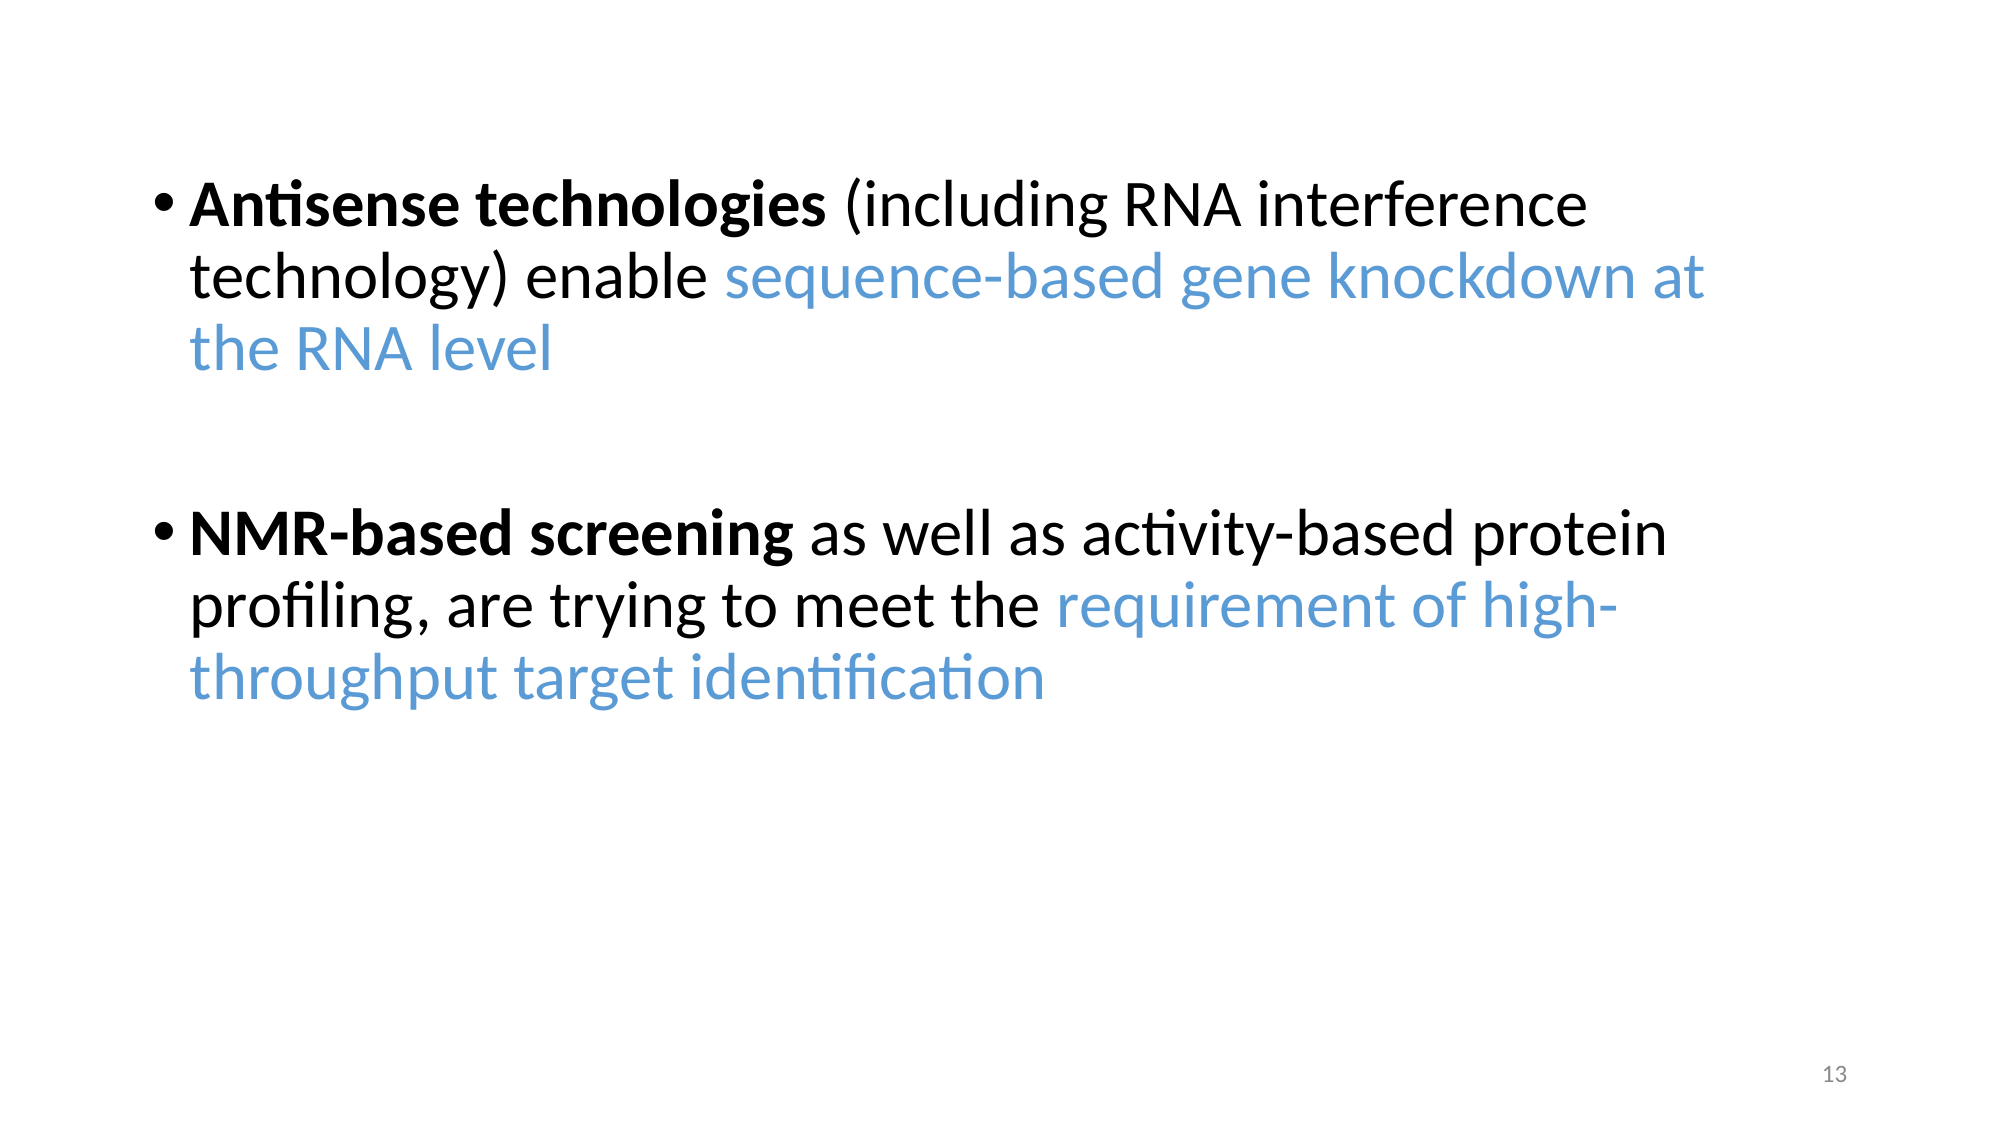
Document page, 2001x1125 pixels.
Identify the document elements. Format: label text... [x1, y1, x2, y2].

list Antisense technologies (including RNA interference technology) enable sequence-based gene knockdown at the RNA level NMR-based screening as well as activity-based protein profiling, are trying to meet the requirement of high-throughput target identification [137, 161, 1730, 1014]
slide_number 13 [1412, 1042, 1863, 1103]
